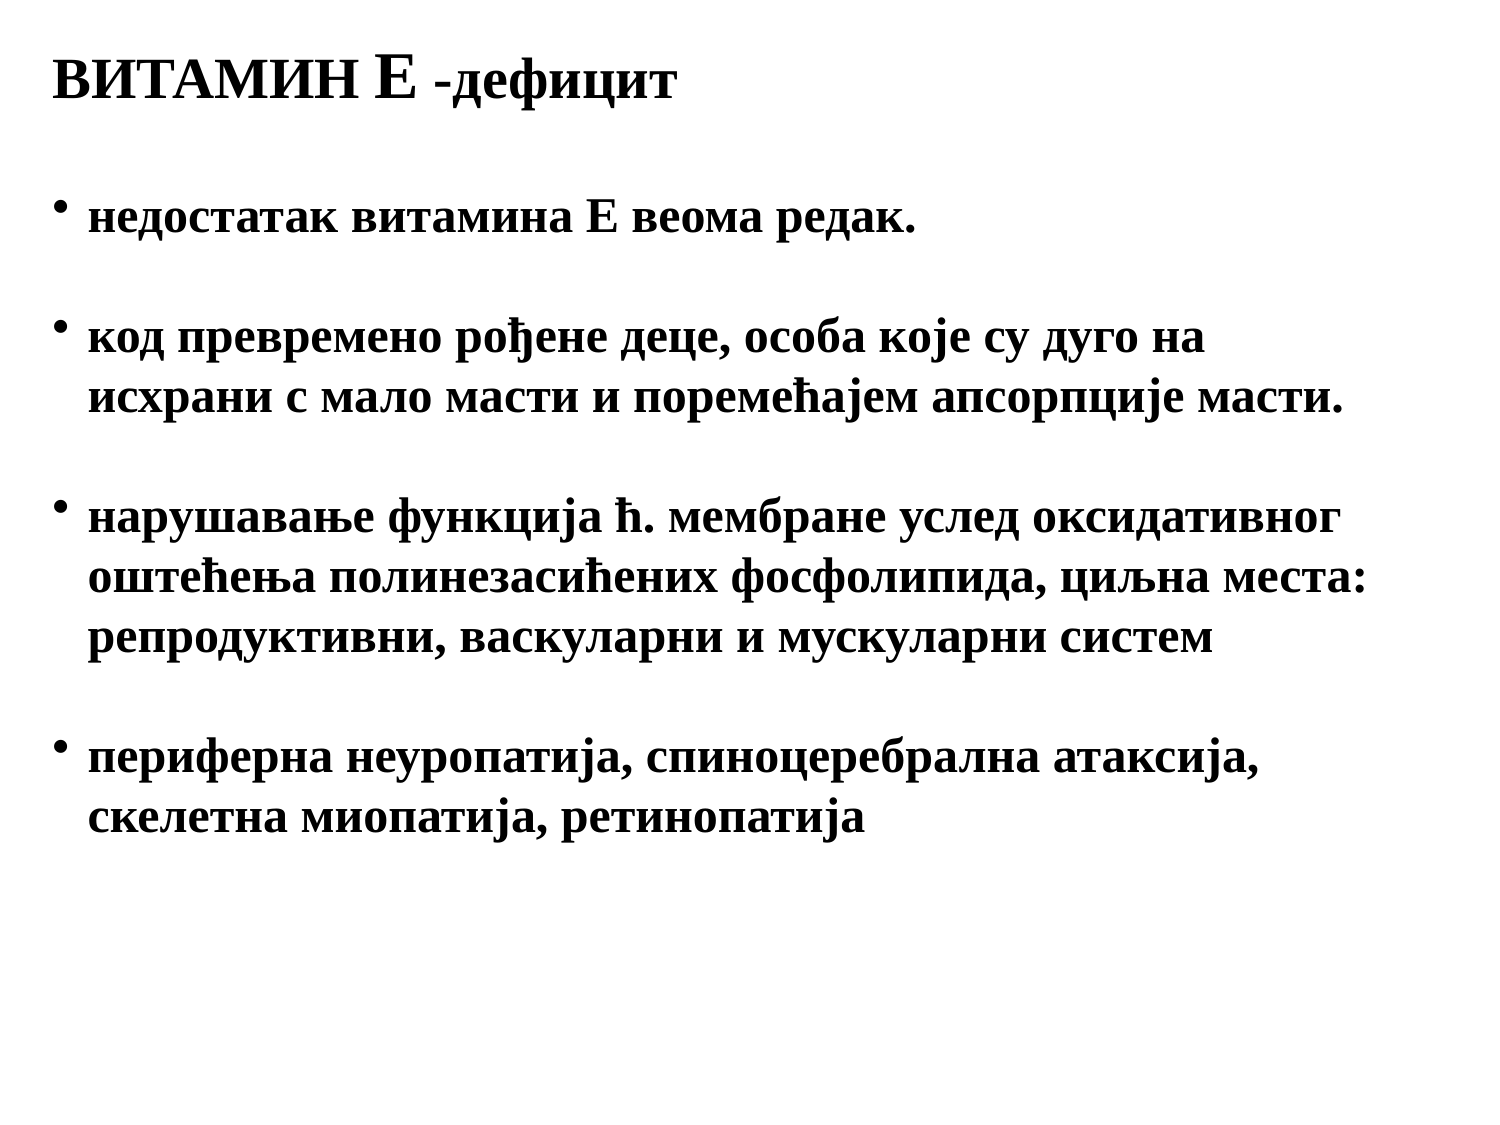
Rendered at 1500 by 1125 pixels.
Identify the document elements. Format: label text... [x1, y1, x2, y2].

text_box ВИТАМИН Е -дефицит недостатак витамина Е веома редак. код превремено рођене деце, особа које су дуго на исхрани с мало масти и поремећајем апсорпције масти. нарушавање функција ћ. мембране услед оксидативног оштећења полинезасићених фосфолипида, циљна места: репродуктивни, васкуларни и мускуларни систем периферна неуропатија, спиноцеребрална атаксија, скелетна миопатија, ретинопатија [37, 24, 1388, 850]
